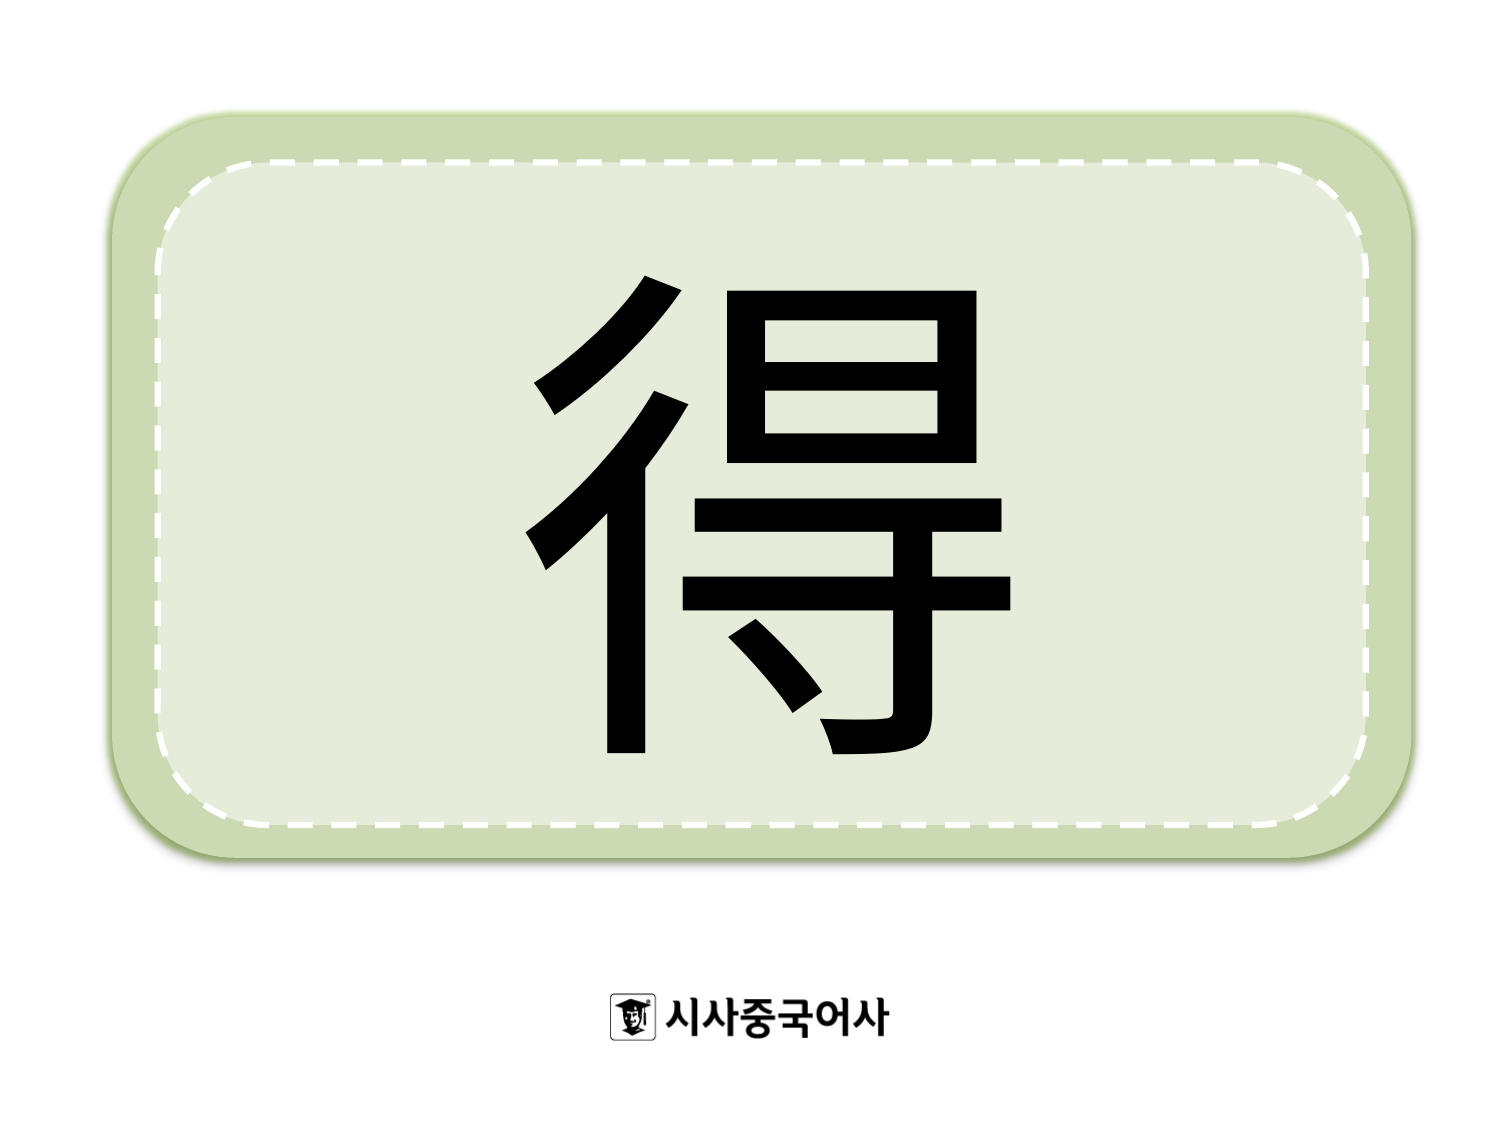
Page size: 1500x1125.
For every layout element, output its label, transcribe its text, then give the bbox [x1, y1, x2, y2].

text_box [162, 160, 1371, 824]
text_box 得 [171, 172, 1380, 836]
picture [602, 987, 898, 1047]
